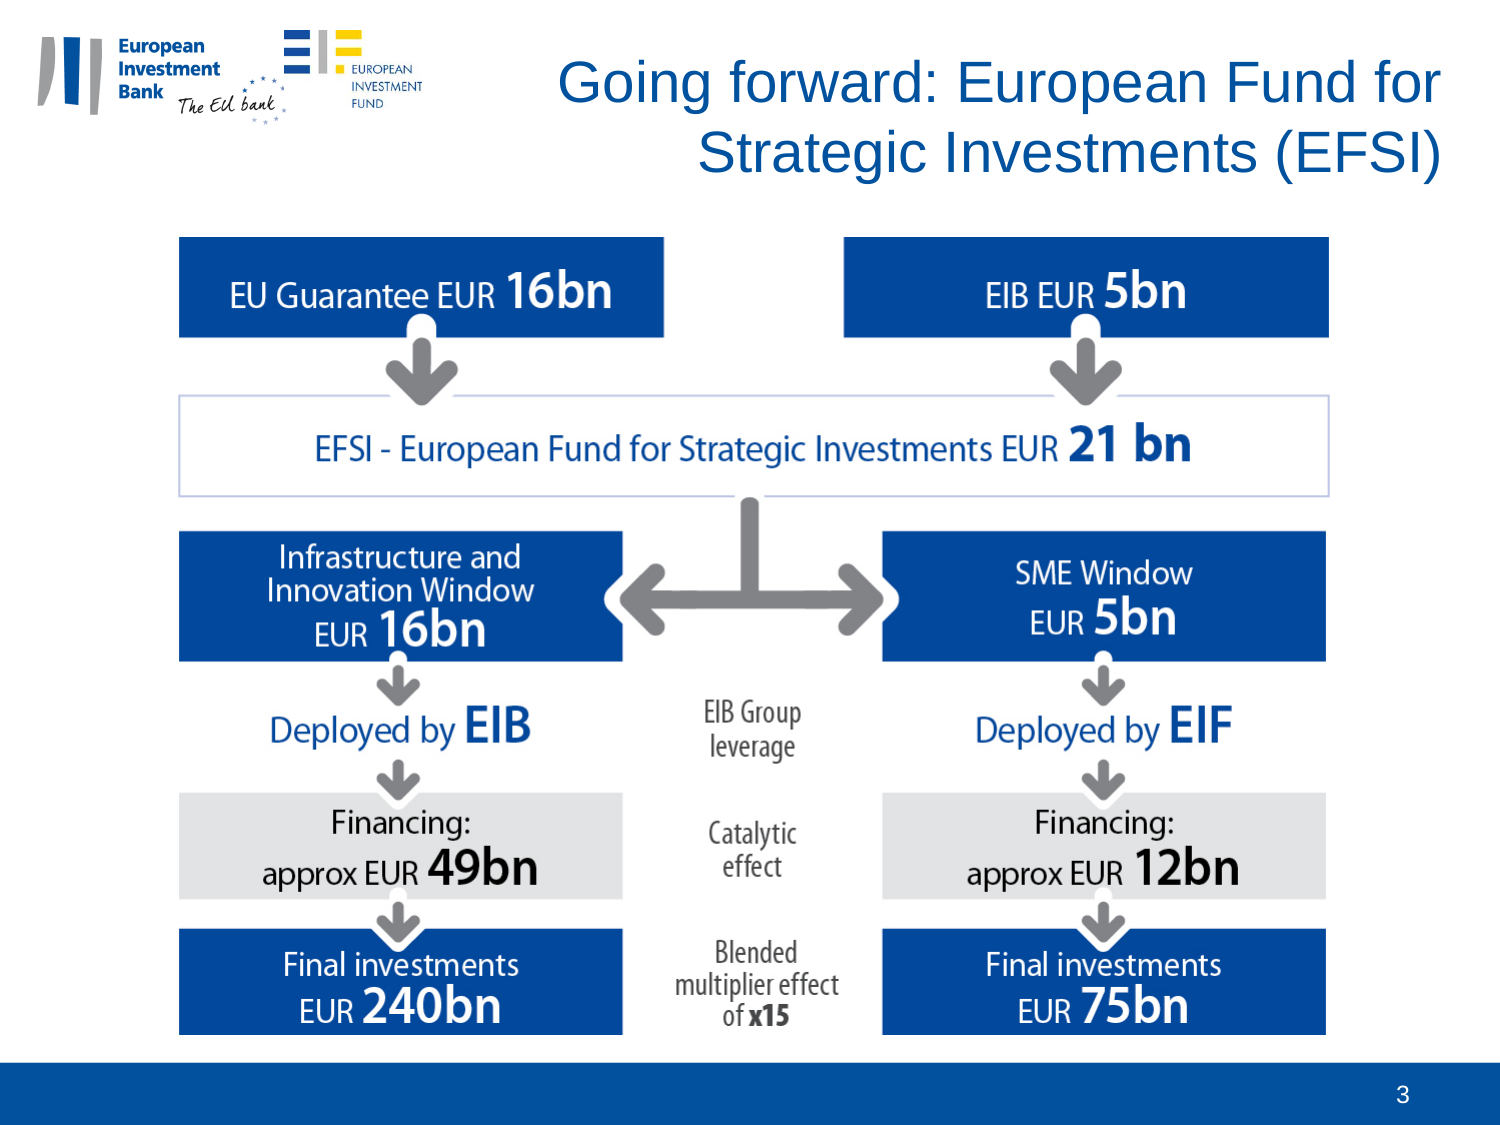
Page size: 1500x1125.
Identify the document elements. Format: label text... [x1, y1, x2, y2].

slide_number 3 [1074, 1063, 1425, 1124]
picture [0, 0, 1500, 1125]
title Going forward: European Fund for Strategic Investments (EFSI) [307, 36, 1459, 132]
